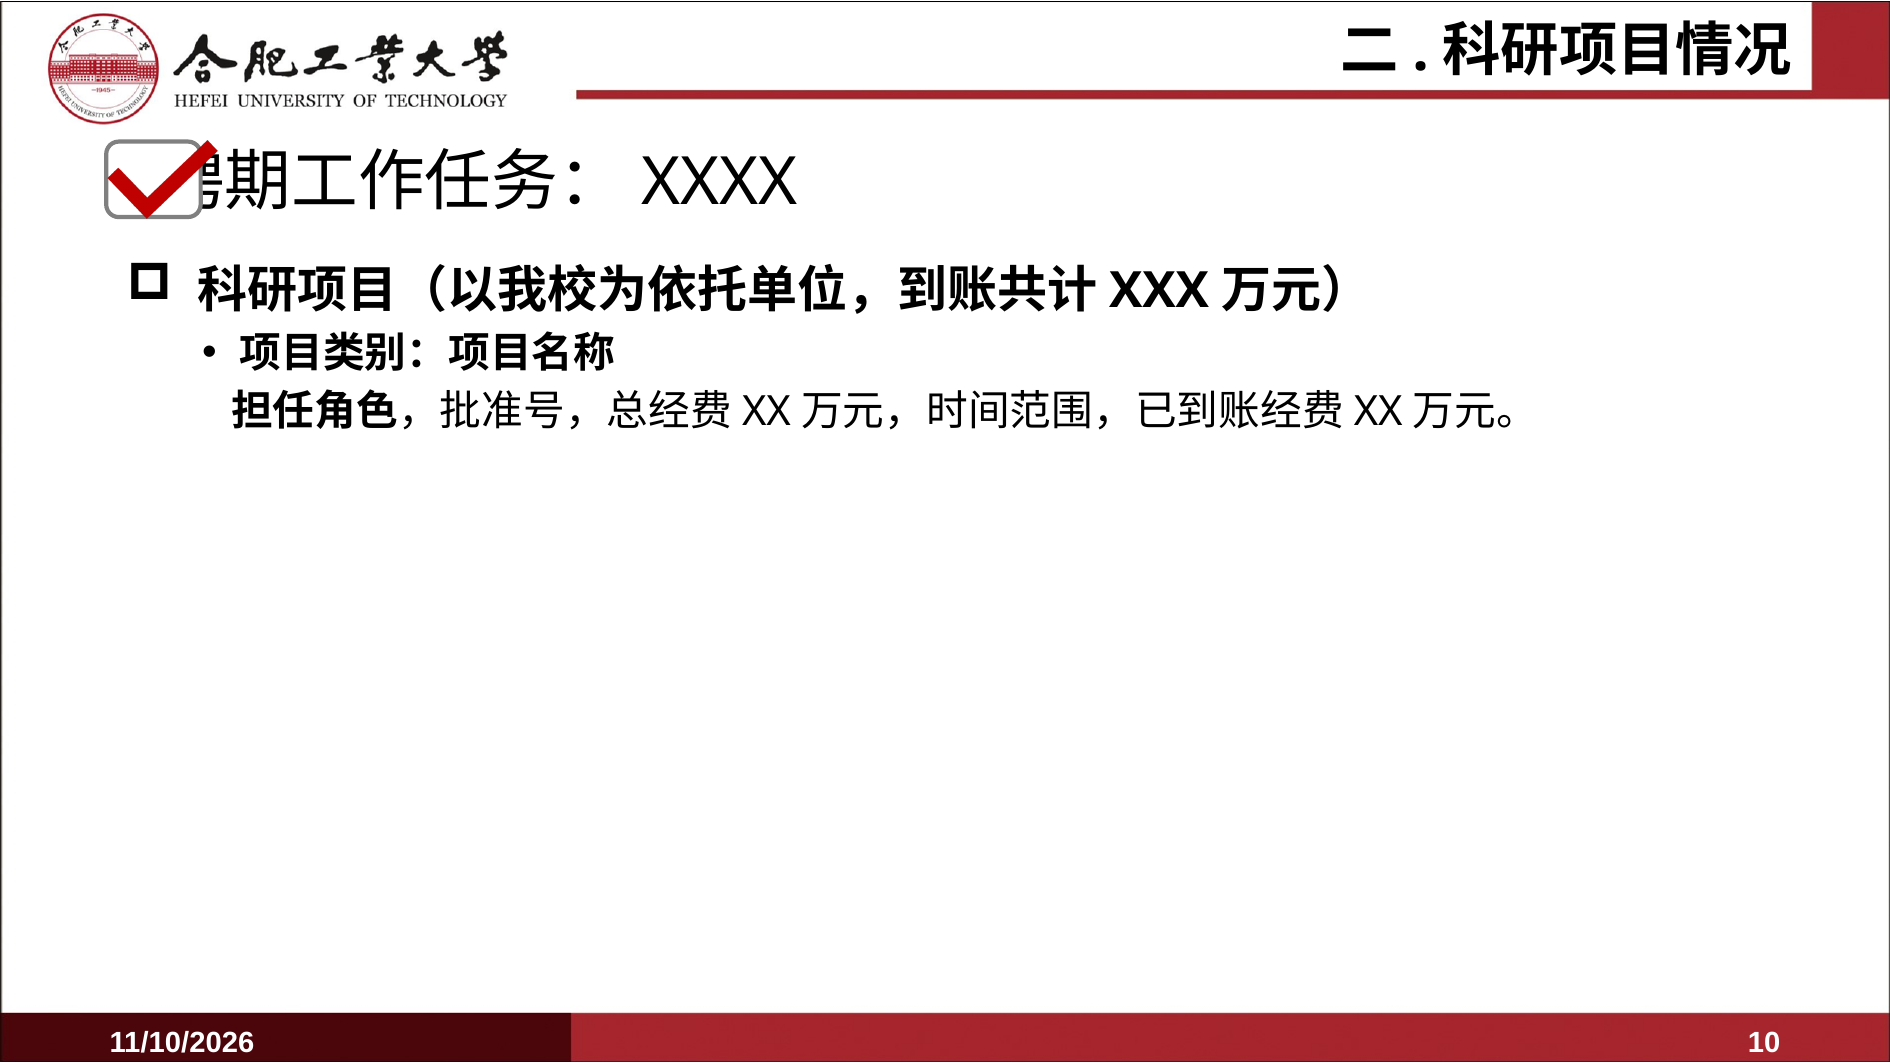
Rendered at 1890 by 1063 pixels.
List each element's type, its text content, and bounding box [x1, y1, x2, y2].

list 聘期工作任务：XXXX 科研项目（以我校为依托单位，到账共计XXX万元） 项目类别：项目名称 担任角色，批准号，总经费XX万元，时间范围，已到账经费XX万元。 [37, 129, 1838, 981]
title 二.科研项目情况 [587, 0, 1808, 95]
slide_number 9 [1354, 1015, 1796, 1063]
picture [0, 1, 1890, 1062]
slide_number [94, 1015, 536, 1063]
